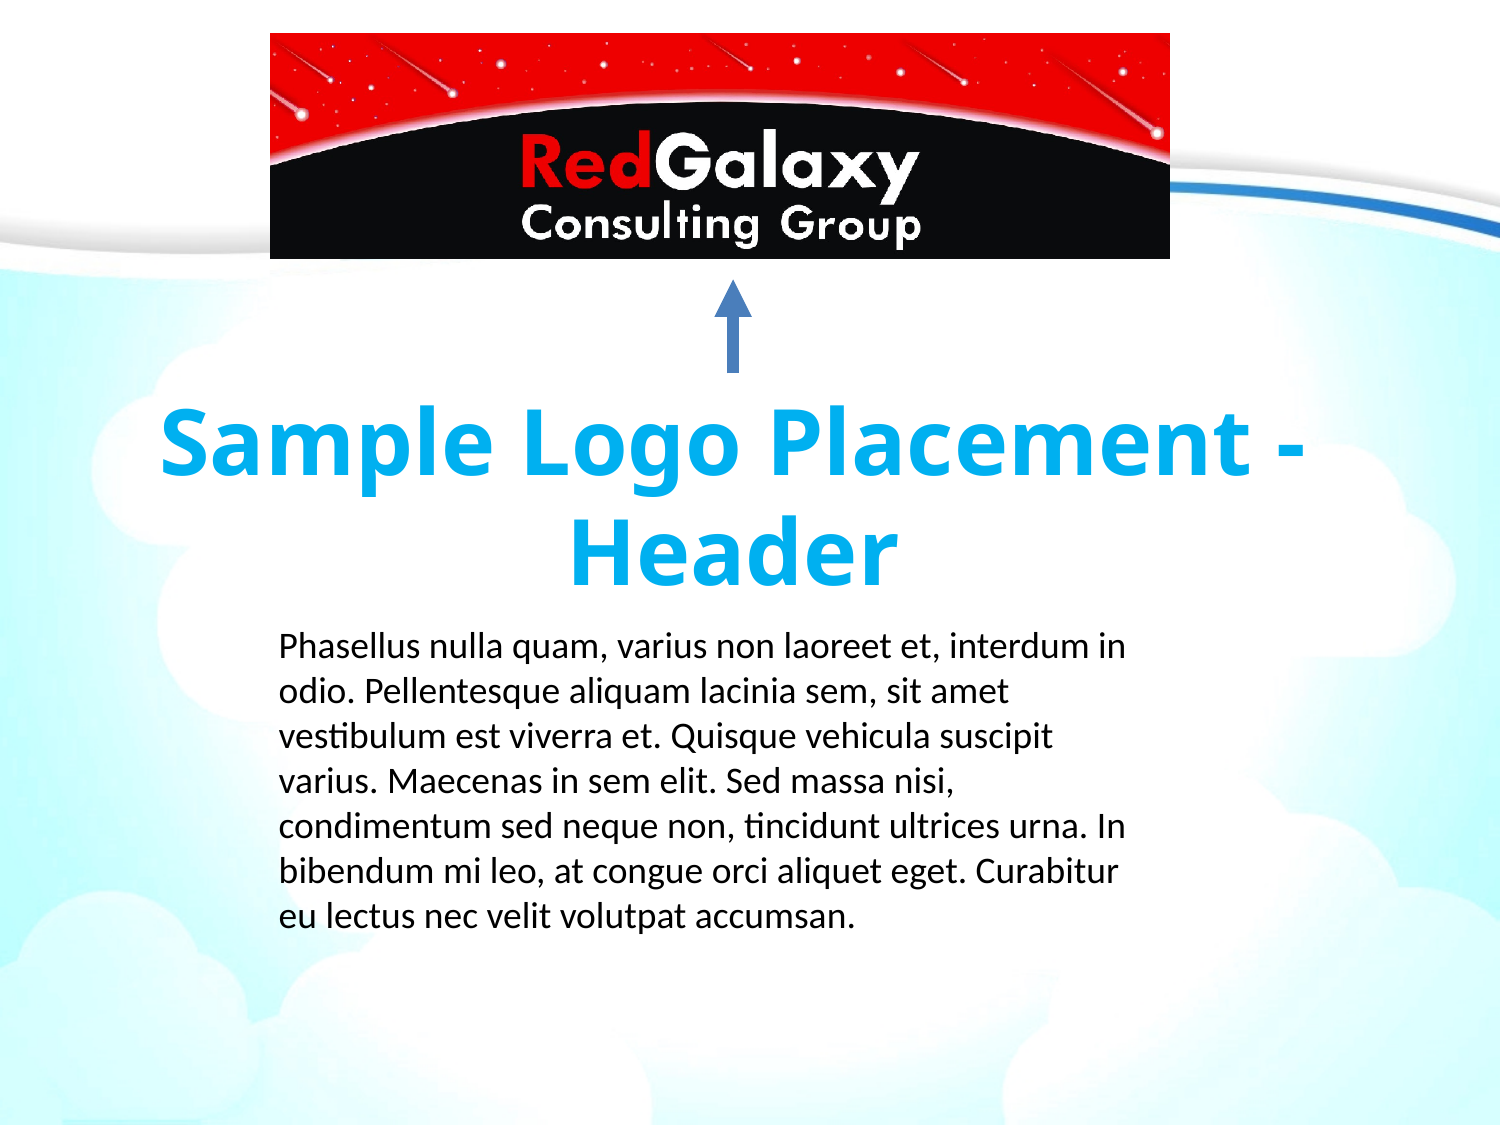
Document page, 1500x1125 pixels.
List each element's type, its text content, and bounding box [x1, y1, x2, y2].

picture [0, 0, 1500, 1125]
text_box Phasellus nulla quam, varius non laoreet et, interdum in odio. Pellentesque aliquam lacinia sem, sit amet vestibulum est viverra et. Quisque vehicula suscipit varius. Maecenas in sem elit. Sed massa nisi, condimentum sed neque non, tincidunt ultrices urna. In bibendum mi leo, at congue orci aliquet eget. Curabitur eu lectus nec velit volutpat accumsan. [264, 613, 1157, 944]
text_box Sample Logo Placement - Header [58, 399, 1408, 588]
